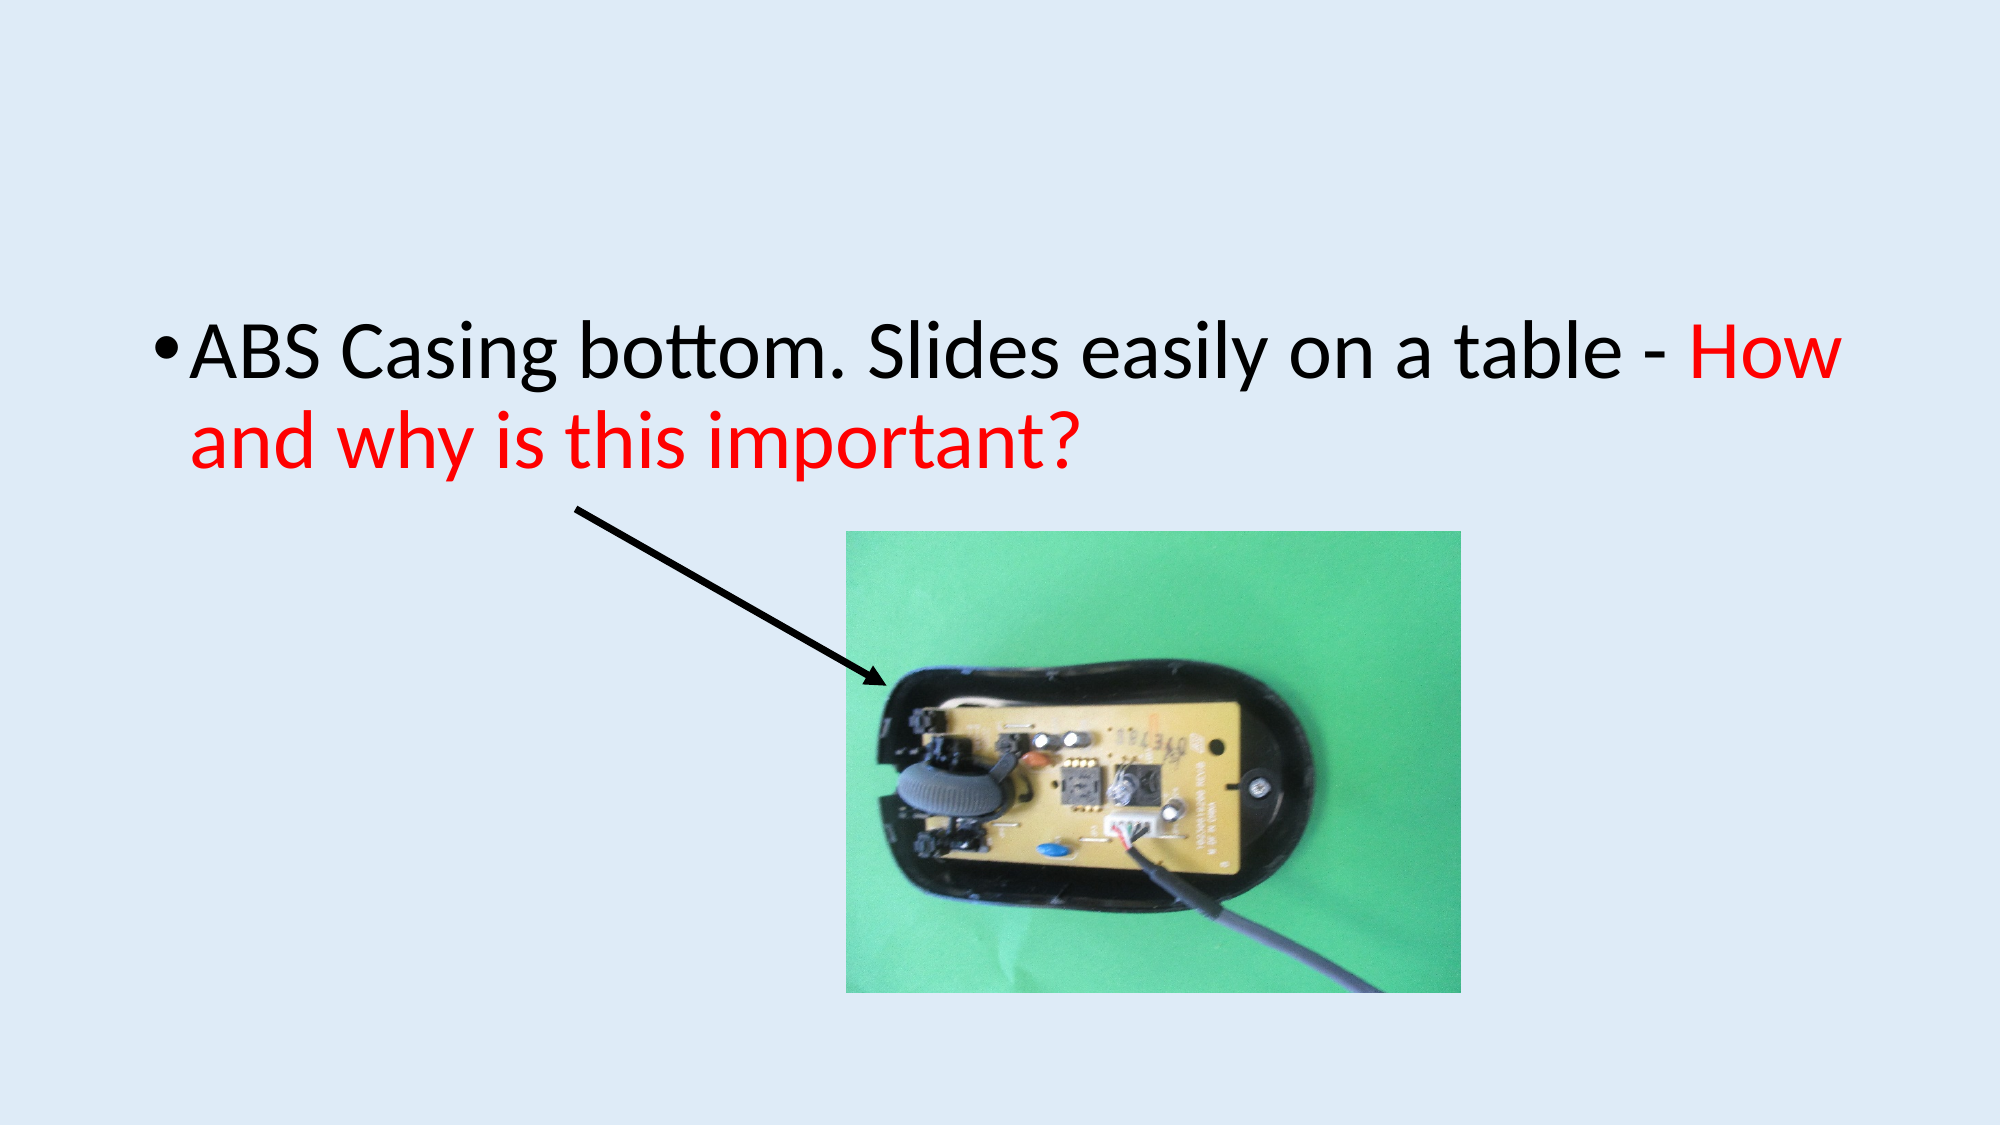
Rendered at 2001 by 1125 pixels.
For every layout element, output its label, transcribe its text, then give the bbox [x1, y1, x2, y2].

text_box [575, 508, 887, 686]
list ABS Casing bottom. Slides easily on a table - How and why is this important? [137, 299, 1863, 1014]
picture [846, 531, 1461, 993]
